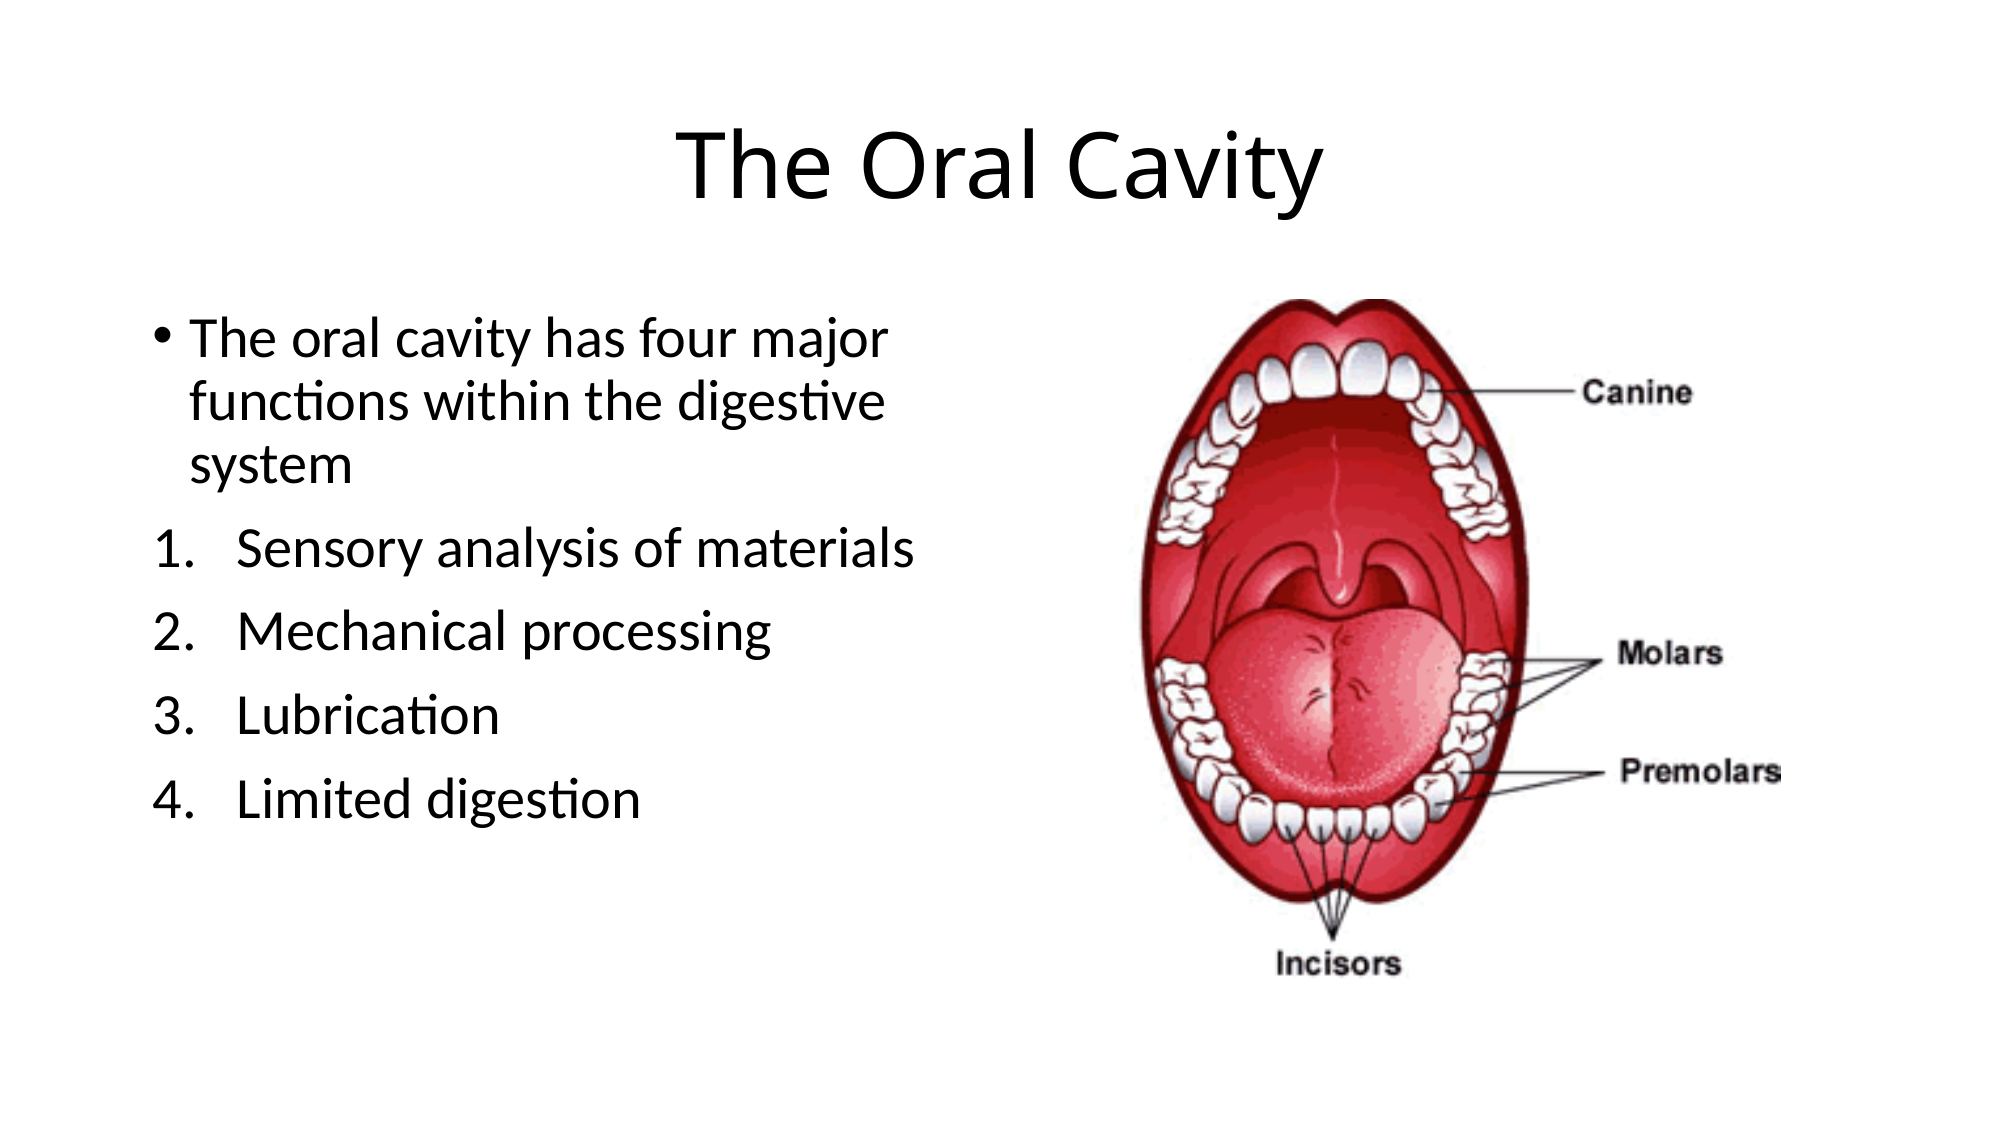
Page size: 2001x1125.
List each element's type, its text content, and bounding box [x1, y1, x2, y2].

list The oral cavity has four major functions within the digestive system Sensory analysis of materials Mechanical processing Lubrication Limited digestion [137, 299, 988, 1014]
picture [1127, 299, 1781, 981]
title The Oral Cavity [137, 59, 1863, 278]
